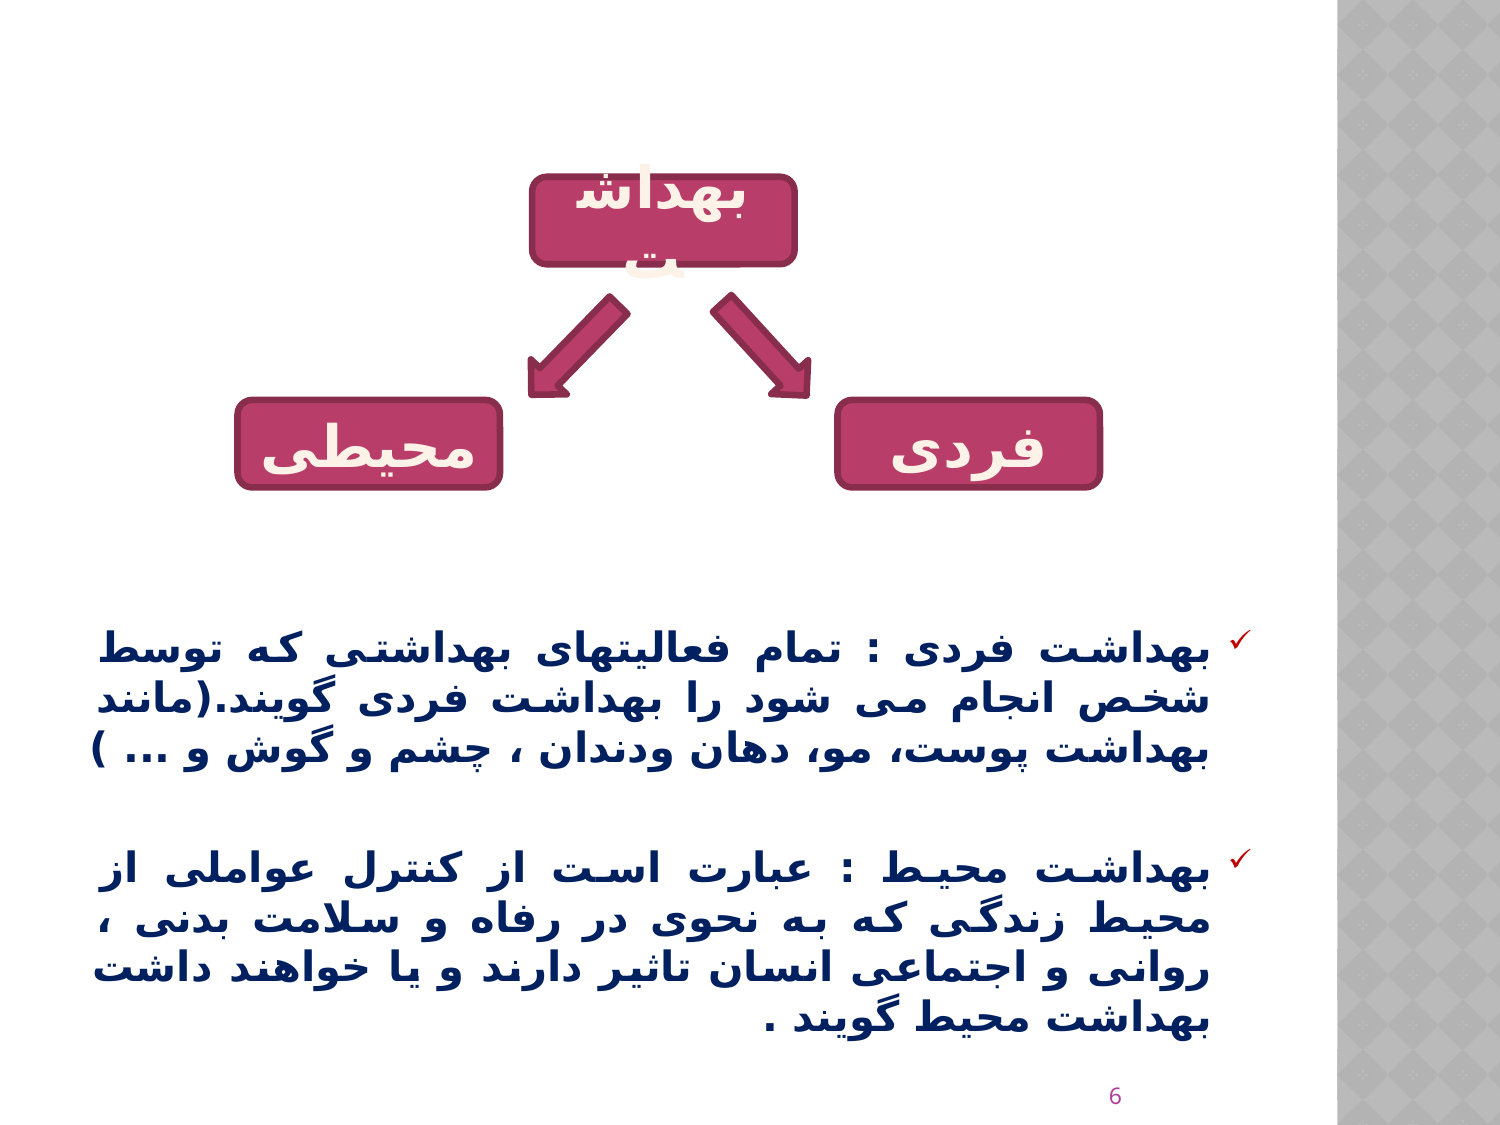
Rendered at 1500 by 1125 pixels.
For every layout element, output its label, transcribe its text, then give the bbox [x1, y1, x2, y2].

text_box [709, 291, 812, 399]
text_box بهداشت [528, 173, 798, 268]
text_box محیطی [234, 396, 504, 491]
list بهداشت فردی : تمام فعالیتهای بهداشتی که توسط شخص انجام می شود را بهداشت فردی گویند.(مانند بهداشت پوست، مو، دهان ودندان ، چشم و گوش و ... ) بهداشت محیط : عبارت است از کنترل عواملی از محیط زندگی که به نحوی در رفاه و سلامت بدنی ، روانی و اجتماعی انسان تاثیر دارند و یا خواهند داشت بهداشت محیط گویند . [75, 613, 1263, 1050]
text_box [527, 293, 631, 399]
text_box فردی [834, 396, 1104, 491]
slide_number 6 [1025, 1075, 1122, 1113]
